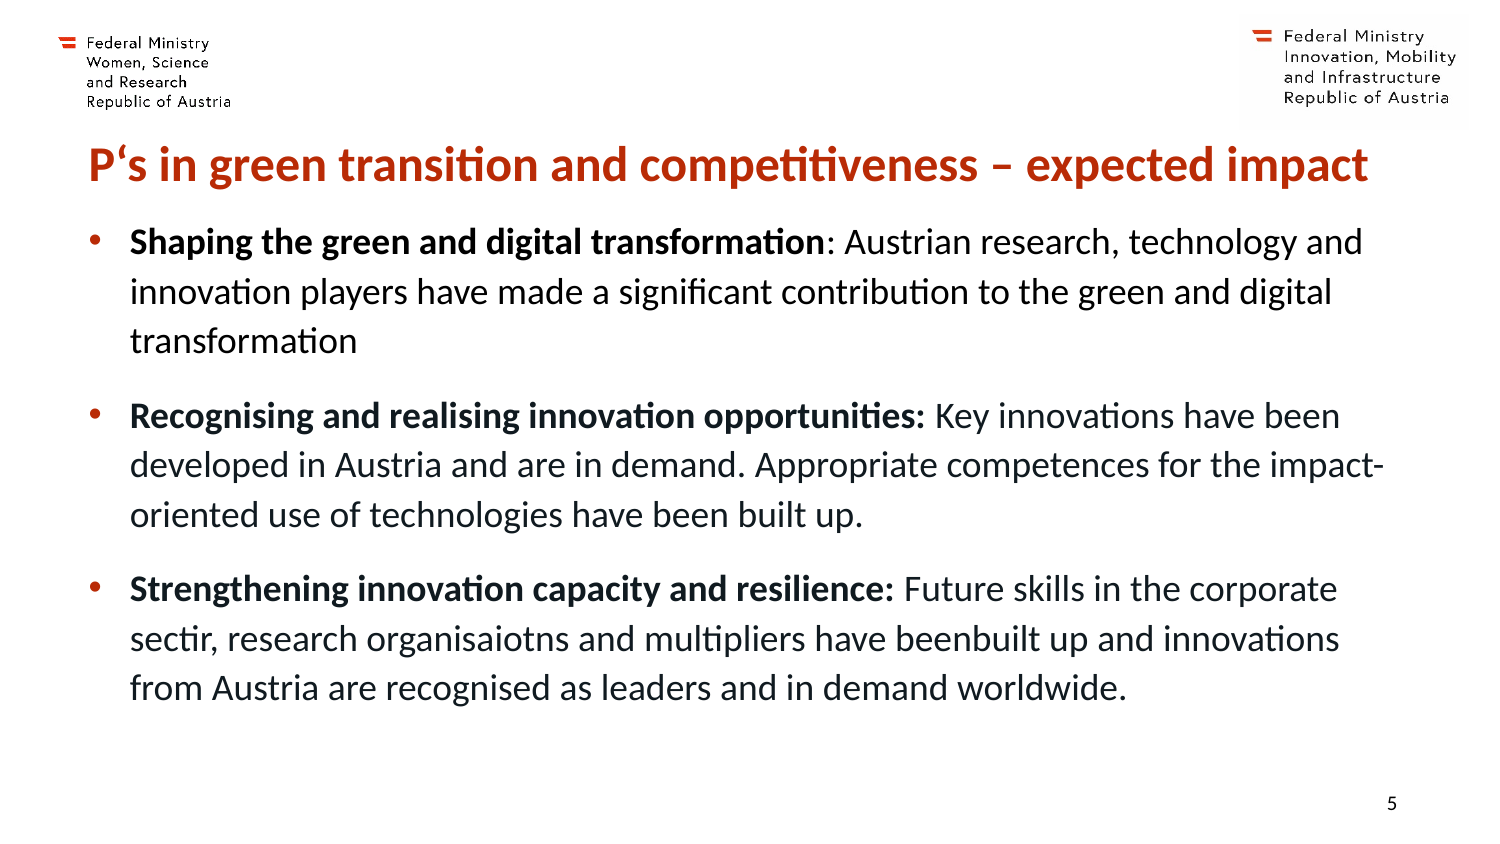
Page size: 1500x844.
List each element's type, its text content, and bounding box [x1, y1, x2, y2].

picture [58, 33, 325, 116]
slide_number 5 [1239, 785, 1398, 819]
list Shaping the green and digital transformation: Austrian research, technology and innovation players have made a significant contribution to the green and digital transformation Recognising and realising innovation opportunities: Key innovations have been developed in Austria and are in demand. Appropriate competences for the impact-oriented use of technologies have been built up. Strengthening innovation capacity and resilience: Future skills in the corporate sectir, research organisaiotns and multipliers have beenbuilt up and innovations from Austria are recognised as leaders and in demand worldwide. [88, 212, 1398, 768]
picture [1239, 14, 1469, 130]
title P‘s in green transition and competitiveness – expected impact [88, 129, 1398, 201]
